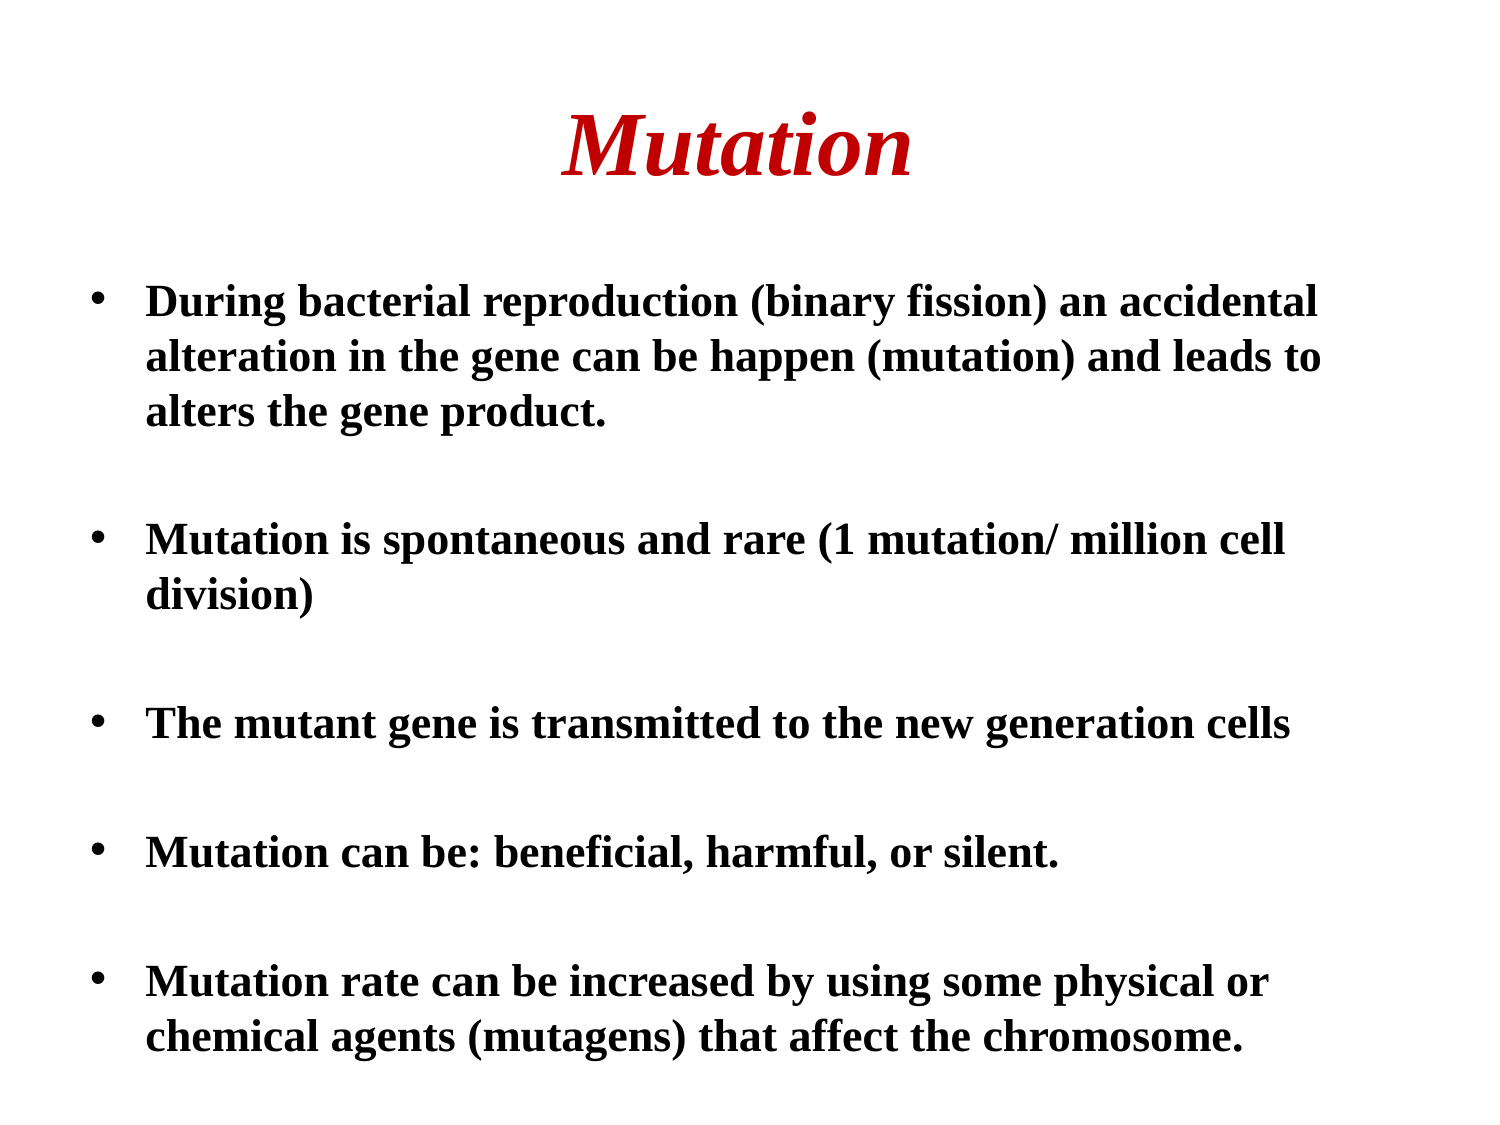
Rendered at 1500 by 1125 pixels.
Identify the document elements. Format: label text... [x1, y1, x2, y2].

title Mutation [75, 45, 1425, 233]
list During bacterial reproduction (binary fission) an accidental alteration in the gene can be happen (mutation) and leads to alters the gene product. Mutation is spontaneous and rare (1 mutation/ million cell division) The mutant gene is transmitted to the new generation cells Mutation can be: beneficial, harmful, or silent. Mutation rate can be increased by using some physical or chemical agents (mutagens) that affect the chromosome. [75, 262, 1450, 1075]
